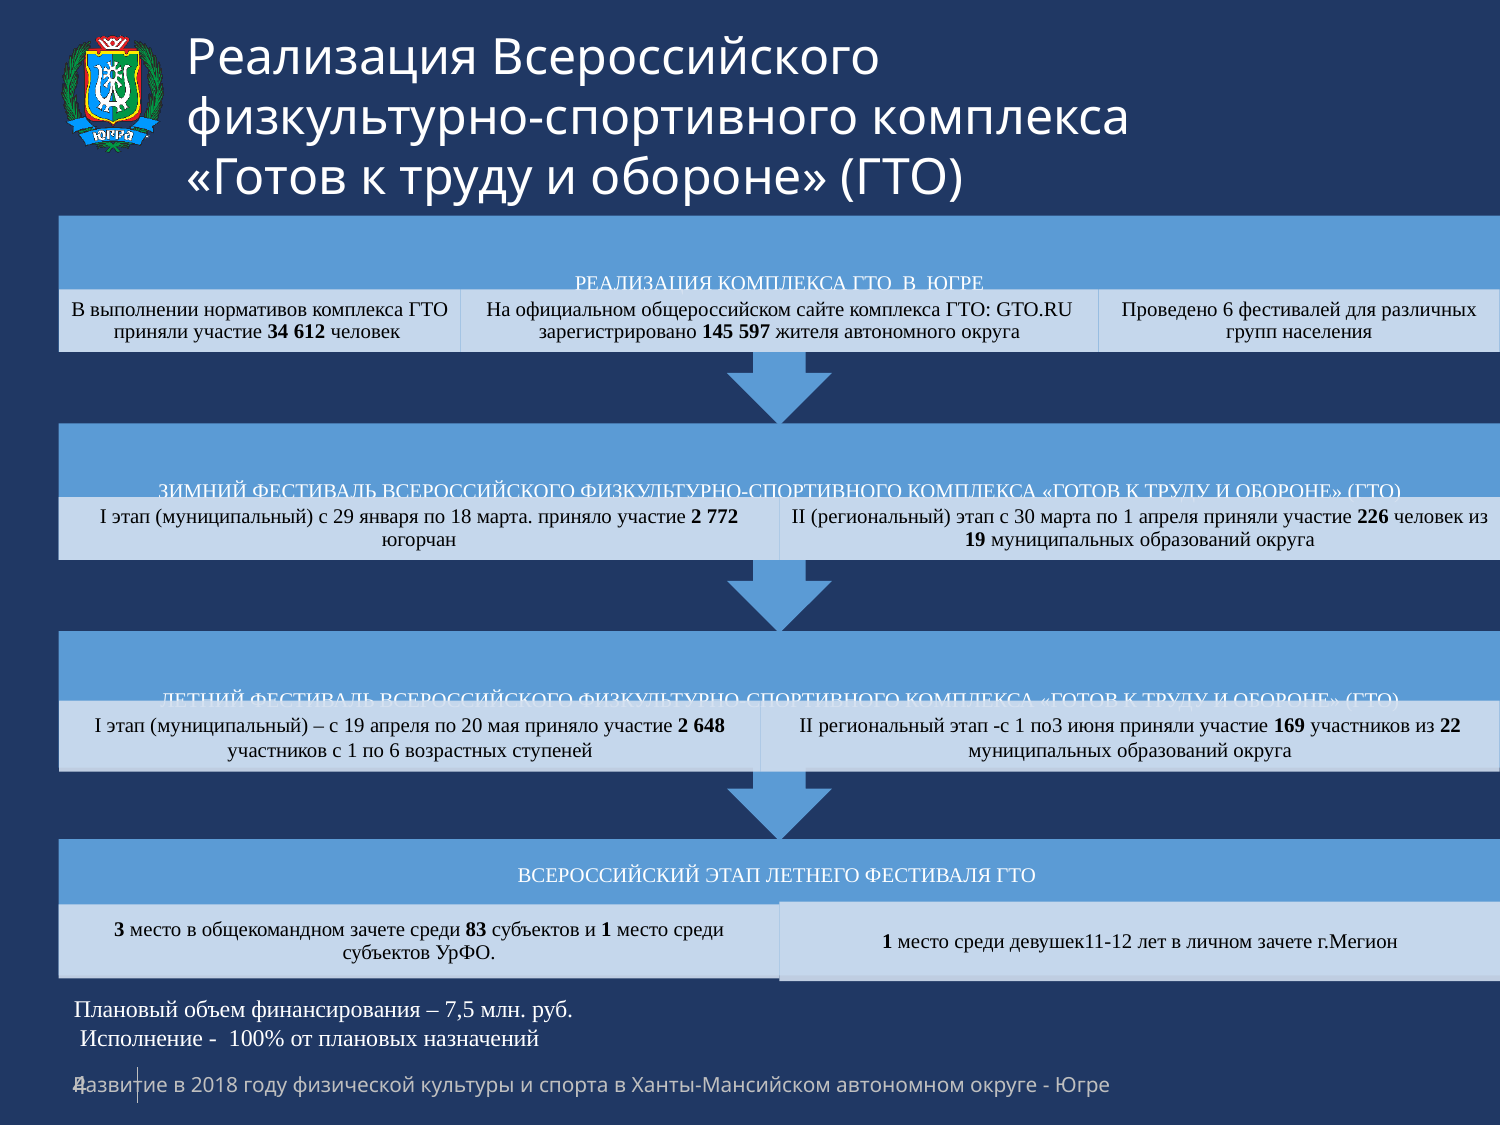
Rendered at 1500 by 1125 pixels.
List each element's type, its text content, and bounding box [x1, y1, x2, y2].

text_box Развитие в 2018 году физической культуры и спорта в Ханты-Мансийском автономном округе - Югре [52, 1064, 1125, 1105]
picture [60, 35, 165, 153]
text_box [58, 215, 1500, 982]
text_box [0, 0, 1500, 1125]
text_box Реализация Всероссийского физкультурно-спортивного комплекса «Готов к труду и обороне» (ГТО) [172, 17, 1478, 213]
text_box Плановый объем финансирования – 7,5 млн. руб. Исполнение - 100% от плановых назначений [58, 986, 689, 1059]
